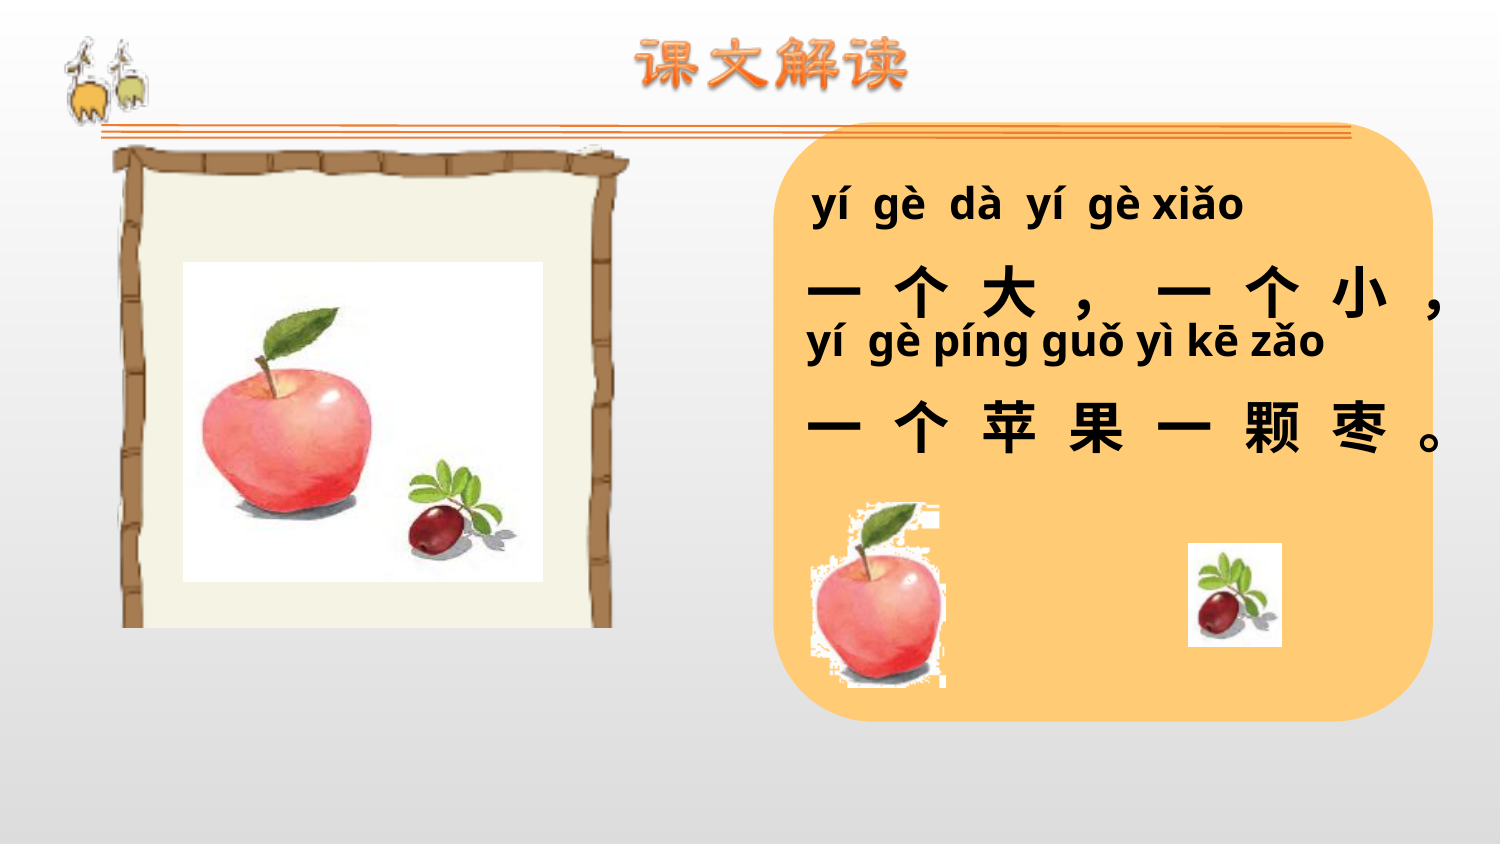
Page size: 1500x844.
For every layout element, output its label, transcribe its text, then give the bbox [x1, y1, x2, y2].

picture [1188, 543, 1282, 647]
text_box yí ɡè dà yí ɡè xiǎo [800, 169, 1407, 234]
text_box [101, 125, 1352, 138]
picture [13, 0, 959, 628]
text_box yí ɡè pínɡ ɡuǒ yì kē zǎo [795, 306, 1433, 371]
text_box [773, 122, 1433, 722]
picture [800, 502, 946, 688]
text_box 一个大，一个小， 一个苹果一颗枣。 [795, 184, 1473, 466]
